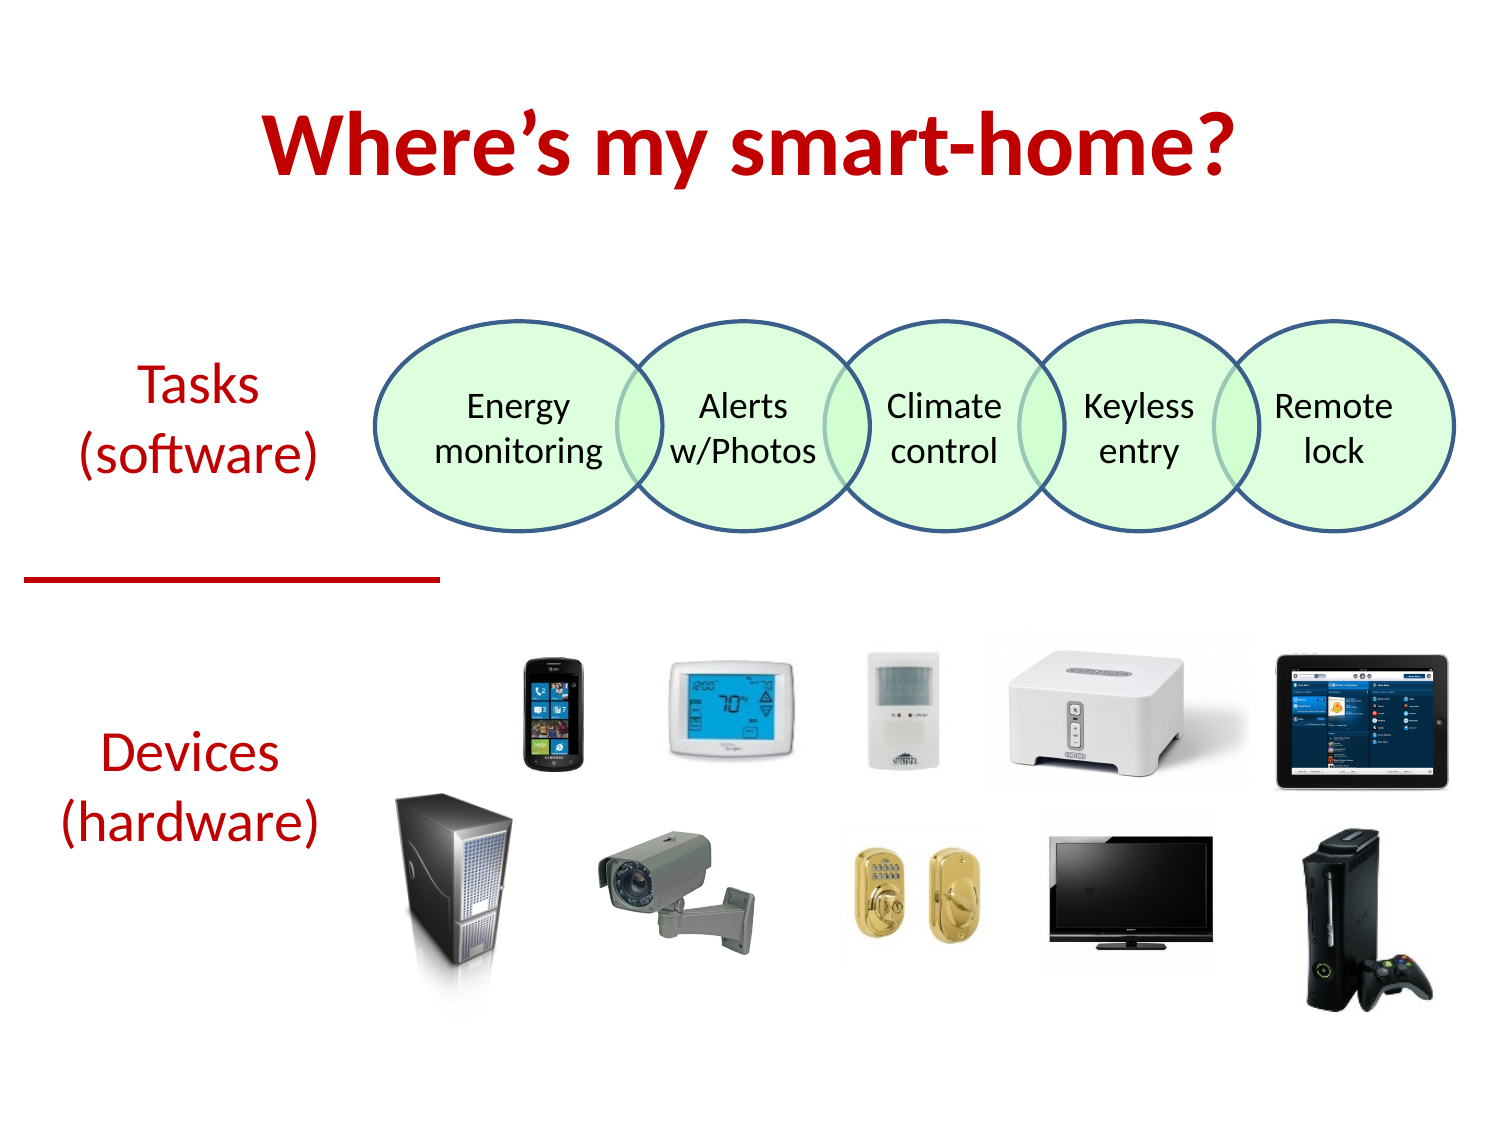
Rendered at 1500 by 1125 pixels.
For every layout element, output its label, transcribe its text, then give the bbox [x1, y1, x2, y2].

picture [982, 630, 1255, 794]
text_box Climate control [847, 319, 1067, 534]
picture [523, 656, 584, 772]
picture [395, 793, 513, 1026]
picture [845, 826, 988, 969]
title Where’s my smart-home? [75, 45, 1425, 233]
picture [1300, 826, 1437, 1013]
text_box Remote lock [1237, 319, 1457, 534]
picture [598, 831, 755, 955]
picture [856, 645, 951, 778]
picture [653, 650, 811, 772]
text_box Tasks (software) [0, 337, 398, 493]
text_box Keyless entry [1042, 319, 1262, 534]
text_box Devices (hardware) [24, 705, 357, 860]
picture [1045, 807, 1217, 979]
text_box Alerts w/Photos [638, 319, 872, 534]
picture [1274, 652, 1451, 793]
text_box Energy monitoring [398, 319, 665, 534]
